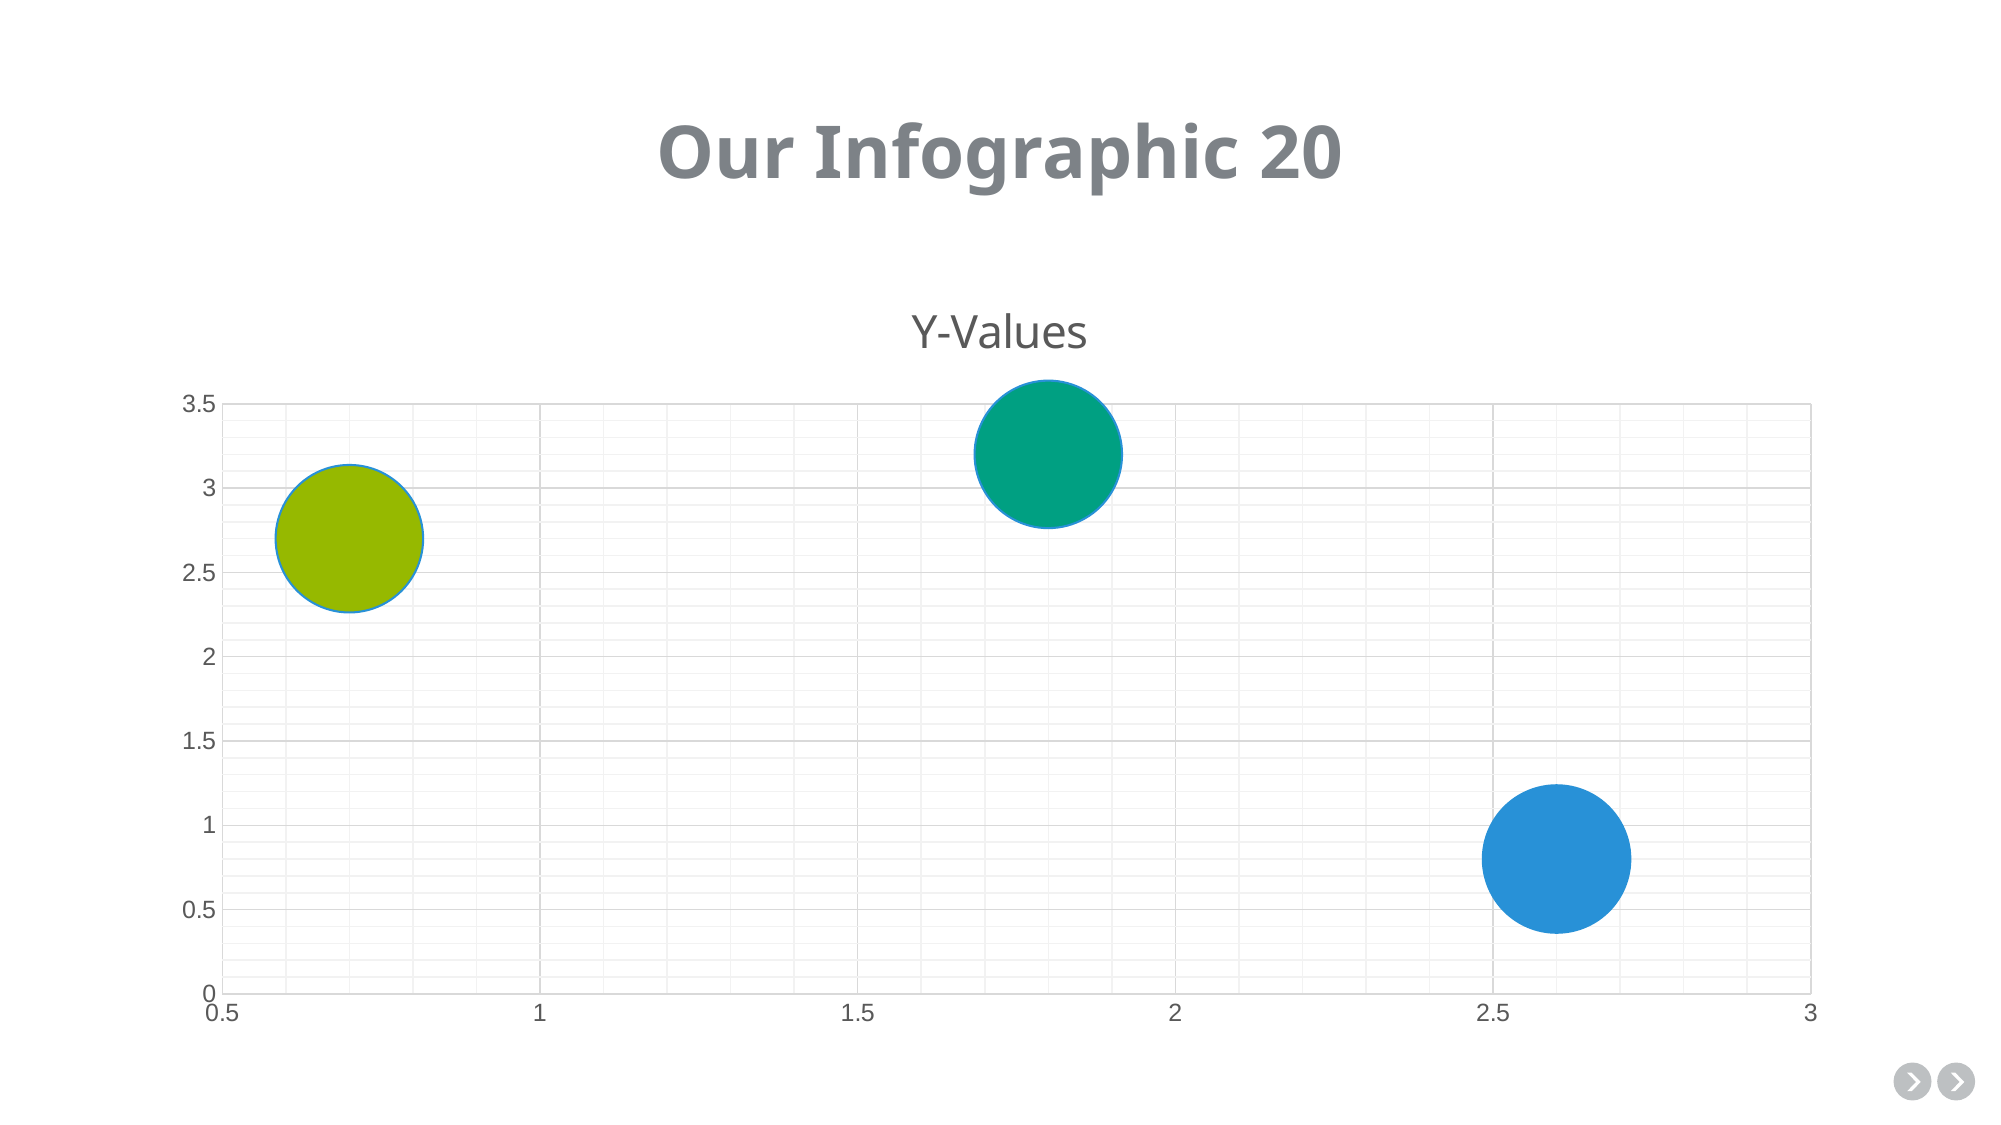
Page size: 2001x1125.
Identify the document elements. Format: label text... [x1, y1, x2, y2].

text_box Our Infographic 20 [641, 98, 1359, 201]
chart [147, 262, 1853, 1043]
